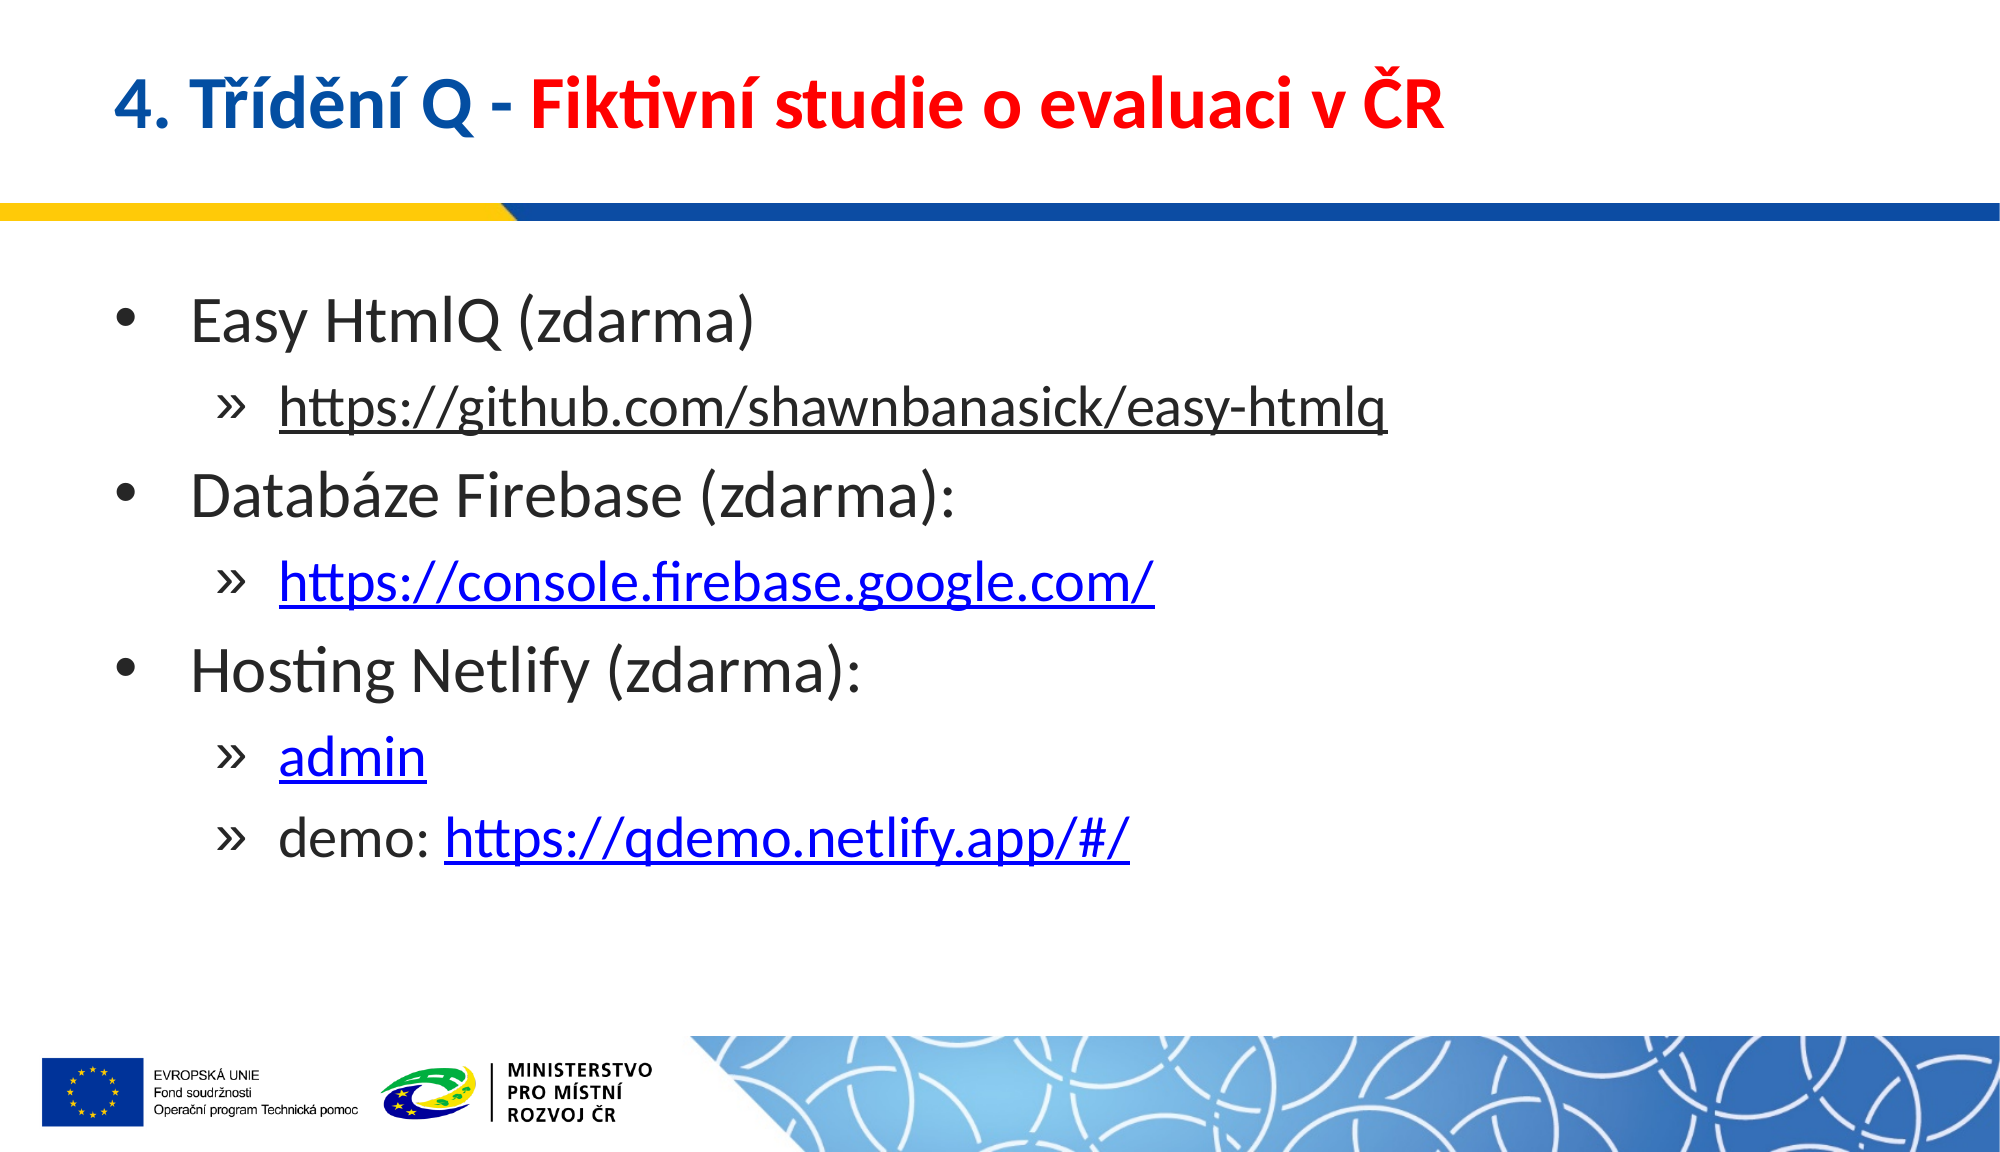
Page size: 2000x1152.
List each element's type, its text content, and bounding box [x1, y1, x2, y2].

title 4. Třídění Q - Fiktivní studie o evaluaci v ČR [99, 46, 1900, 198]
picture [0, 203, 2000, 221]
picture [19, 1035, 674, 1149]
list Easy HtmlQ (zdarma) https://github.com/shawnbanasick/easy-htmlq Databáze Firebase (zdarma): https://console.firebase.google.com/ Hosting Netlify (zdarma): admin demo: https://qdemo.netlify.app/#/ [99, 268, 1900, 1029]
picture [680, 1036, 2000, 1152]
